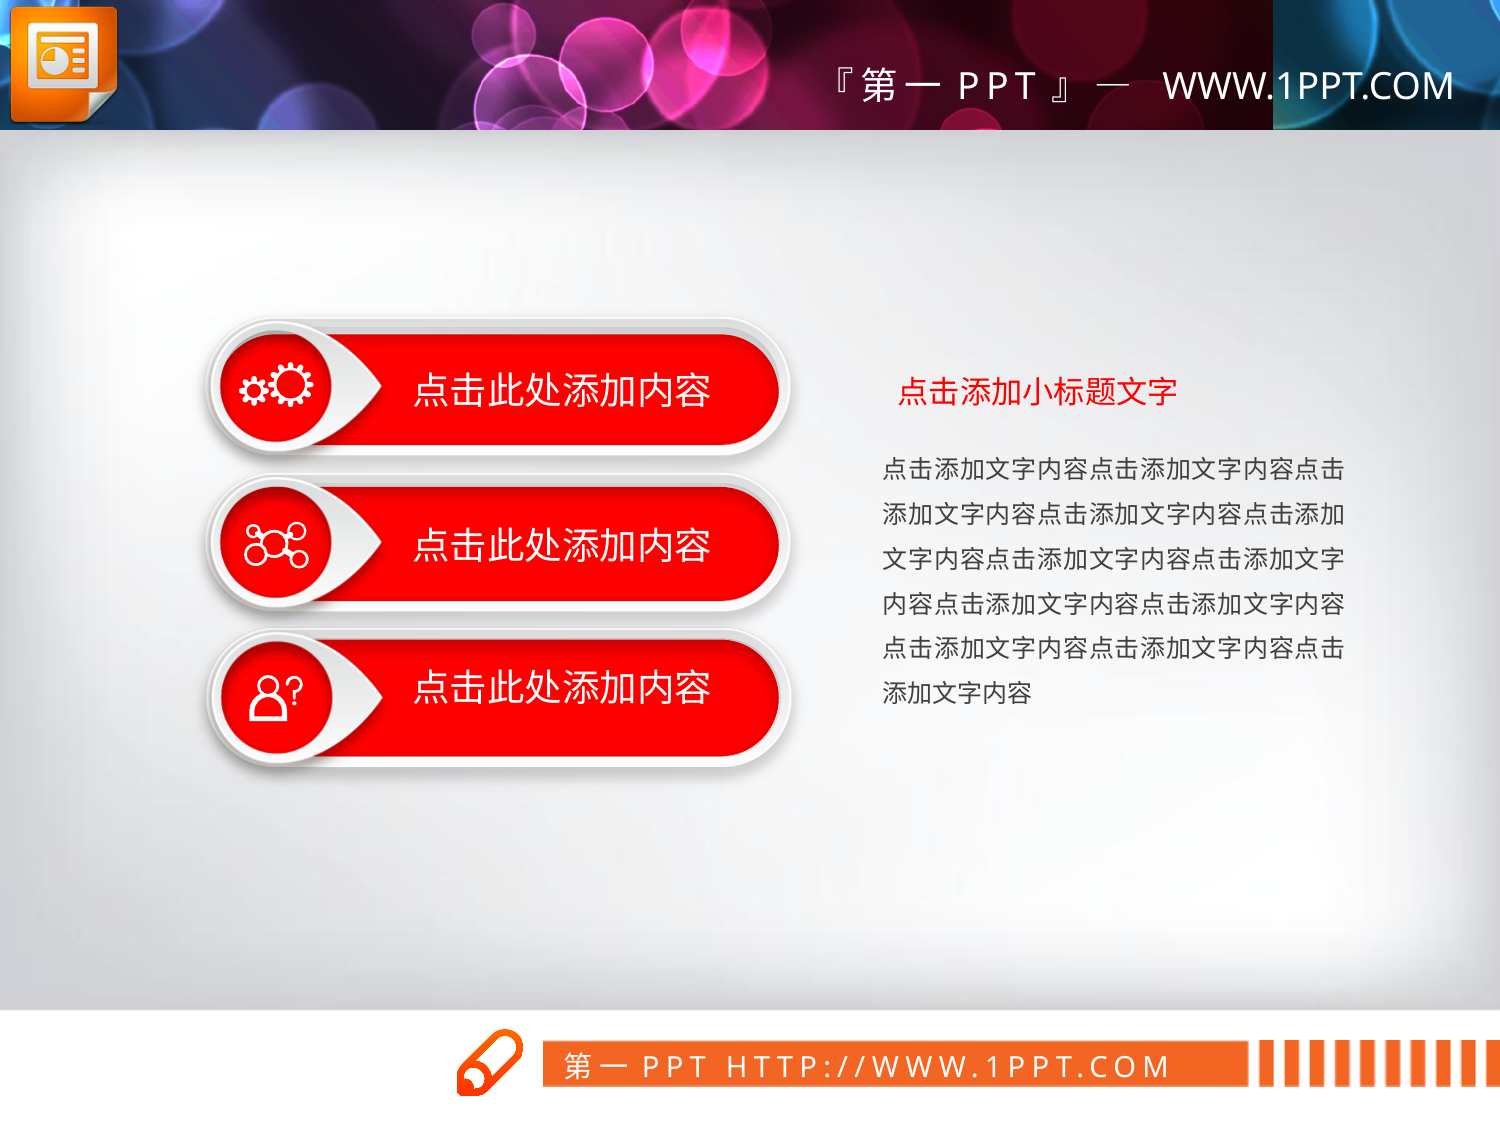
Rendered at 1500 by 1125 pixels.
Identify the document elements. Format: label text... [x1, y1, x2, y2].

picture [0, 0, 1500, 1012]
text_box 点击添加文字内容点击添加文字内容点击添加文字内容点击添加文字内容点击添加文字内容点击添加文字内容点击添加文字内容点击添加文字内容点击添加文字内容点击添加文字内容点击添加文字内容点击添加文字内容 [868, 431, 1362, 716]
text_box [182, 458, 814, 643]
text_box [183, 649, 815, 798]
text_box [182, 302, 814, 458]
text_box 点击添加小标题文字 [882, 364, 1254, 417]
picture [543, 1040, 1500, 1087]
